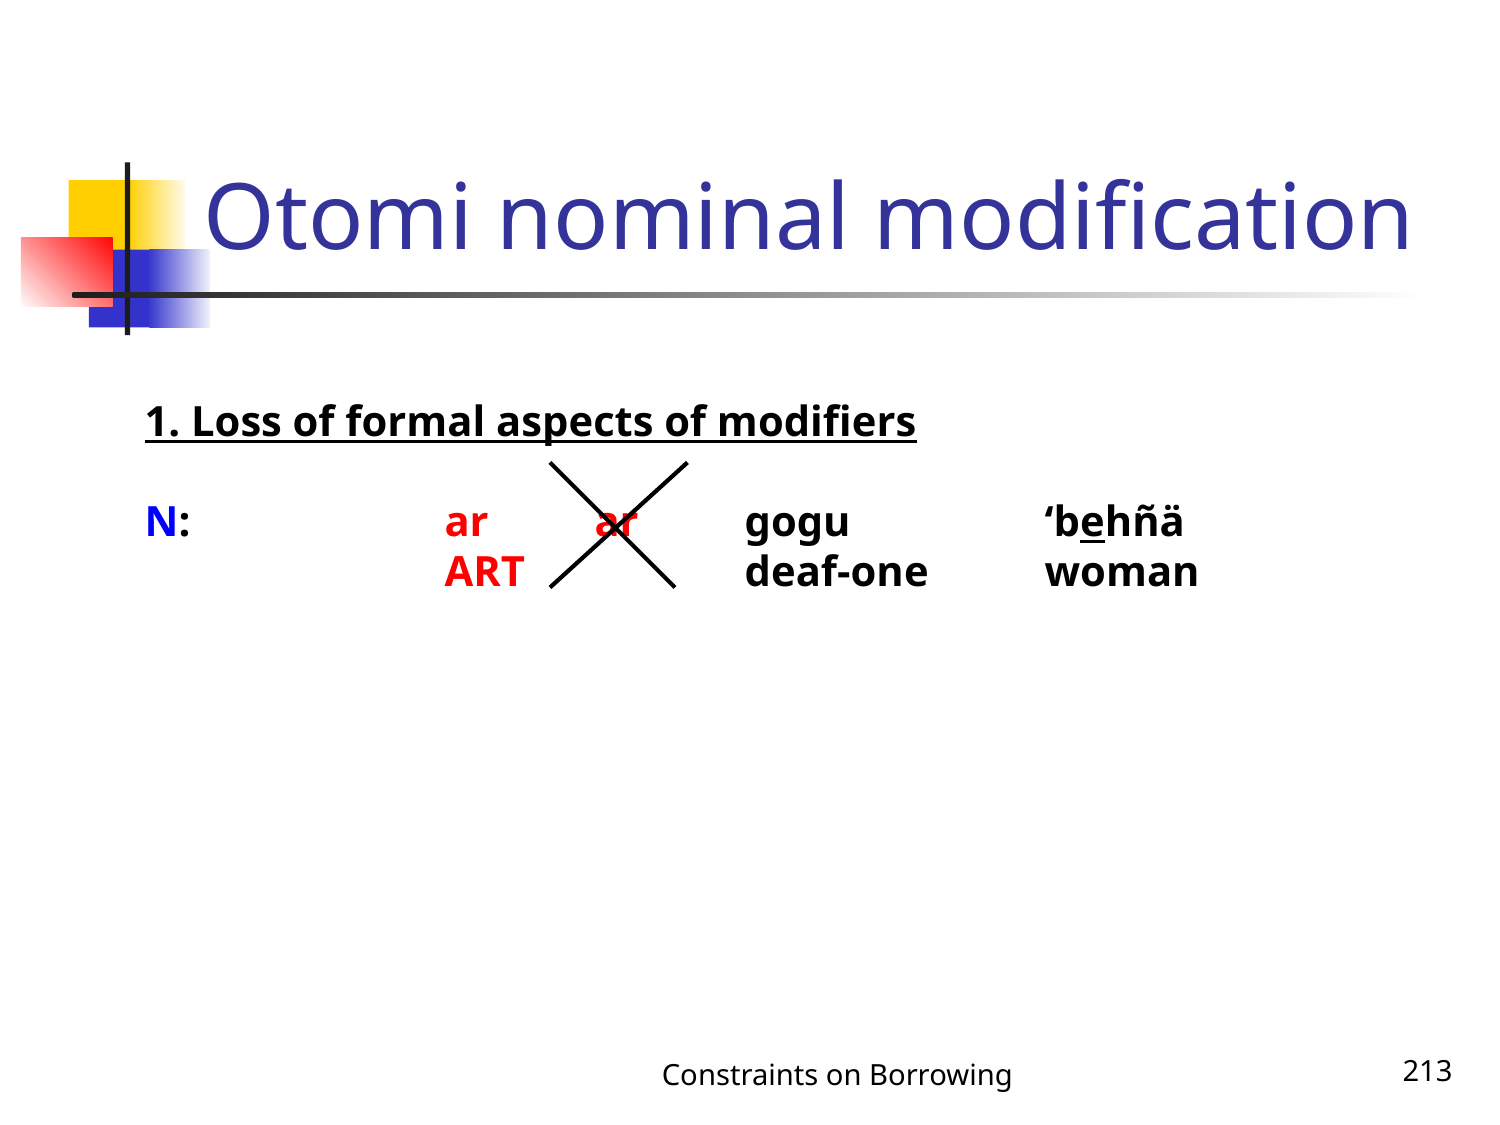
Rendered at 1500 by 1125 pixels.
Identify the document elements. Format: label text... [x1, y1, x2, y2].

slide_number 213 [1154, 1023, 1468, 1100]
title Otomi nominal modification [188, 34, 1468, 276]
text_box 1. Loss of formal aspects of modifiers N: ar ar gogu ‘behñä ART deaf-one woman [129, 387, 1215, 653]
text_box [549, 462, 688, 588]
footer Constraints on Borrowing [599, 1023, 1076, 1100]
